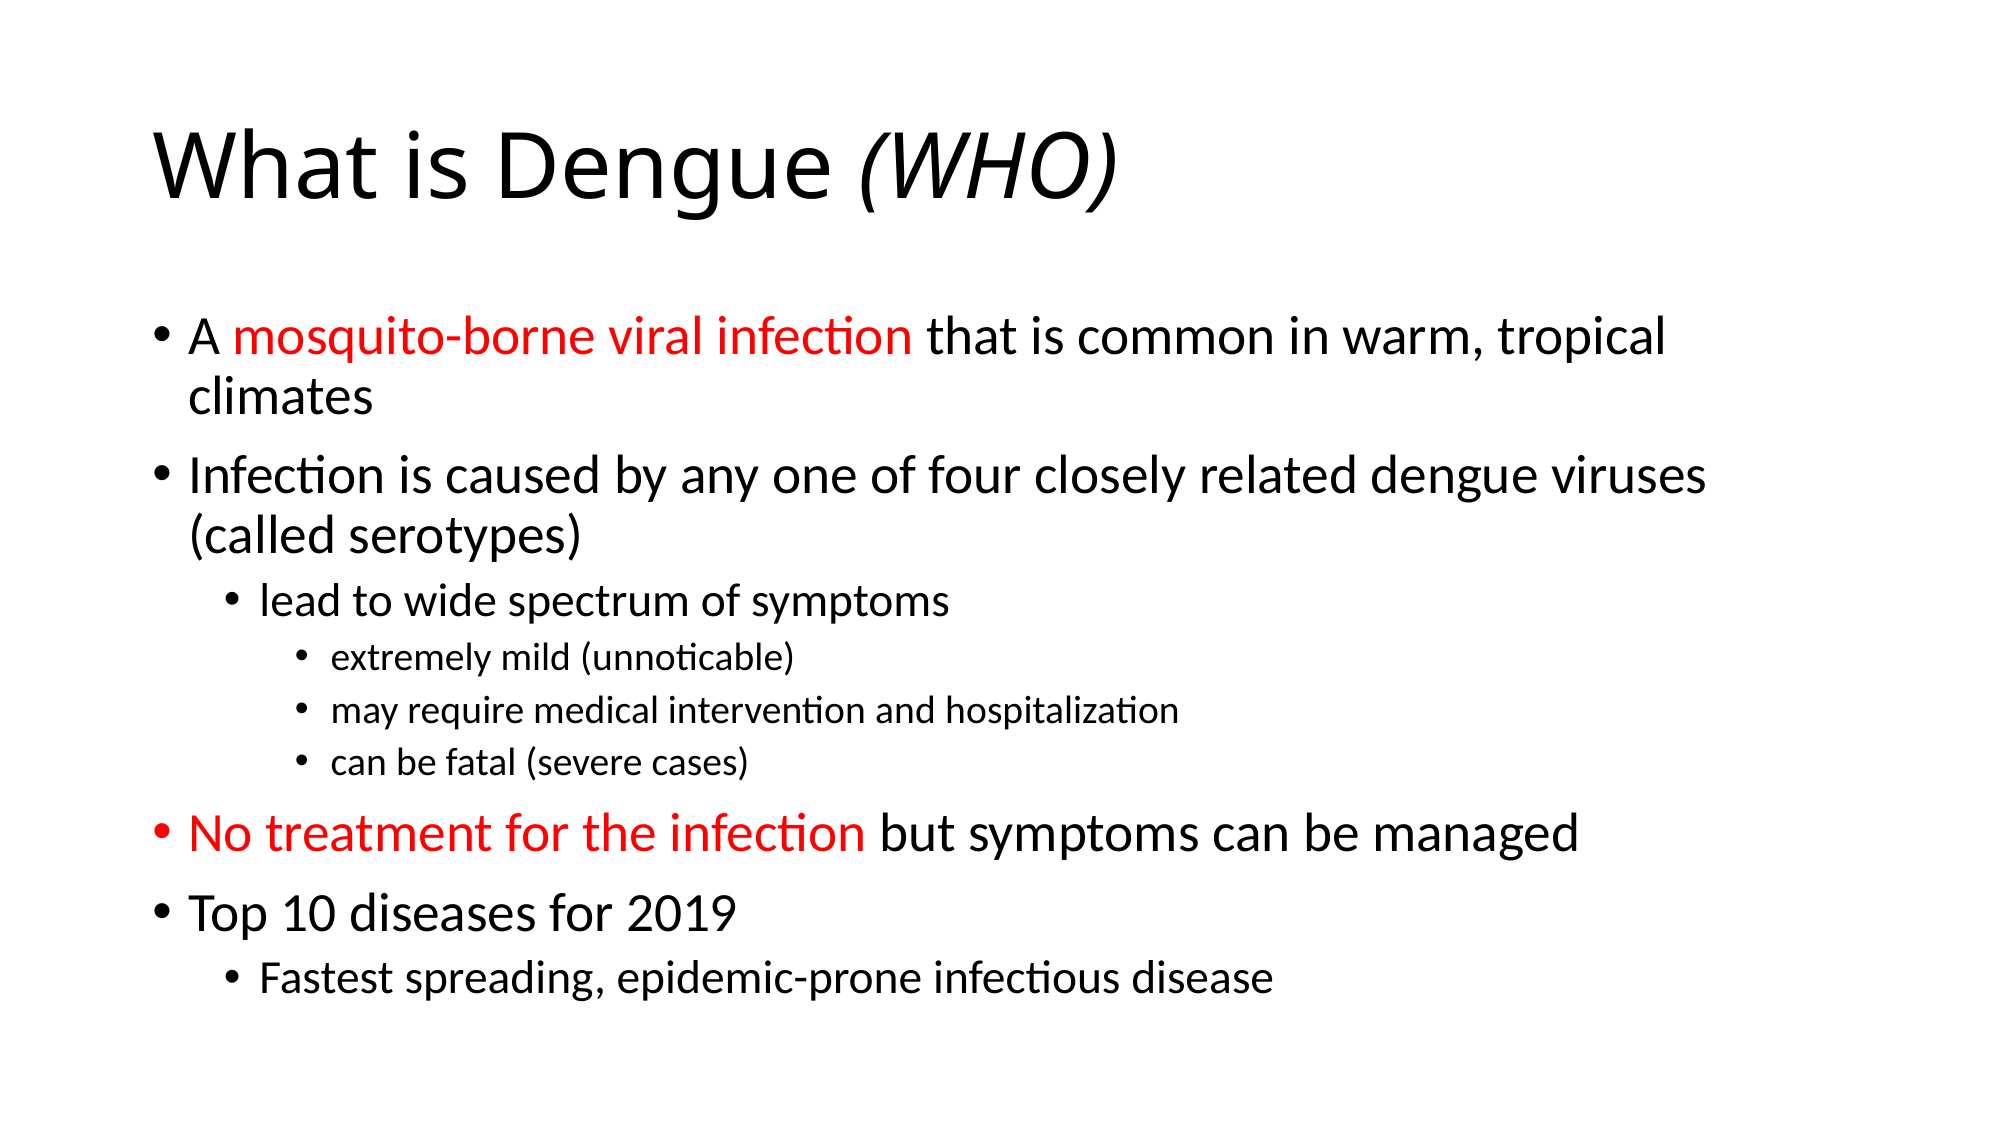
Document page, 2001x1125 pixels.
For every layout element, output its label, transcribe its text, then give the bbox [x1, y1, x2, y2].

title What is Dengue (WHO) [137, 59, 1863, 278]
list A mosquito-borne viral infection that is common in warm, tropical climates Infection is caused by any one of four closely related dengue viruses (called serotypes) lead to wide spectrum of symptoms extremely mild (unnoticable) may require medical intervention and hospitalization can be fatal (severe cases) No treatment for the infection but symptoms can be managed Top 10 diseases for 2019 Fastest spreading, epidemic-prone infectious disease [137, 299, 1863, 1014]
